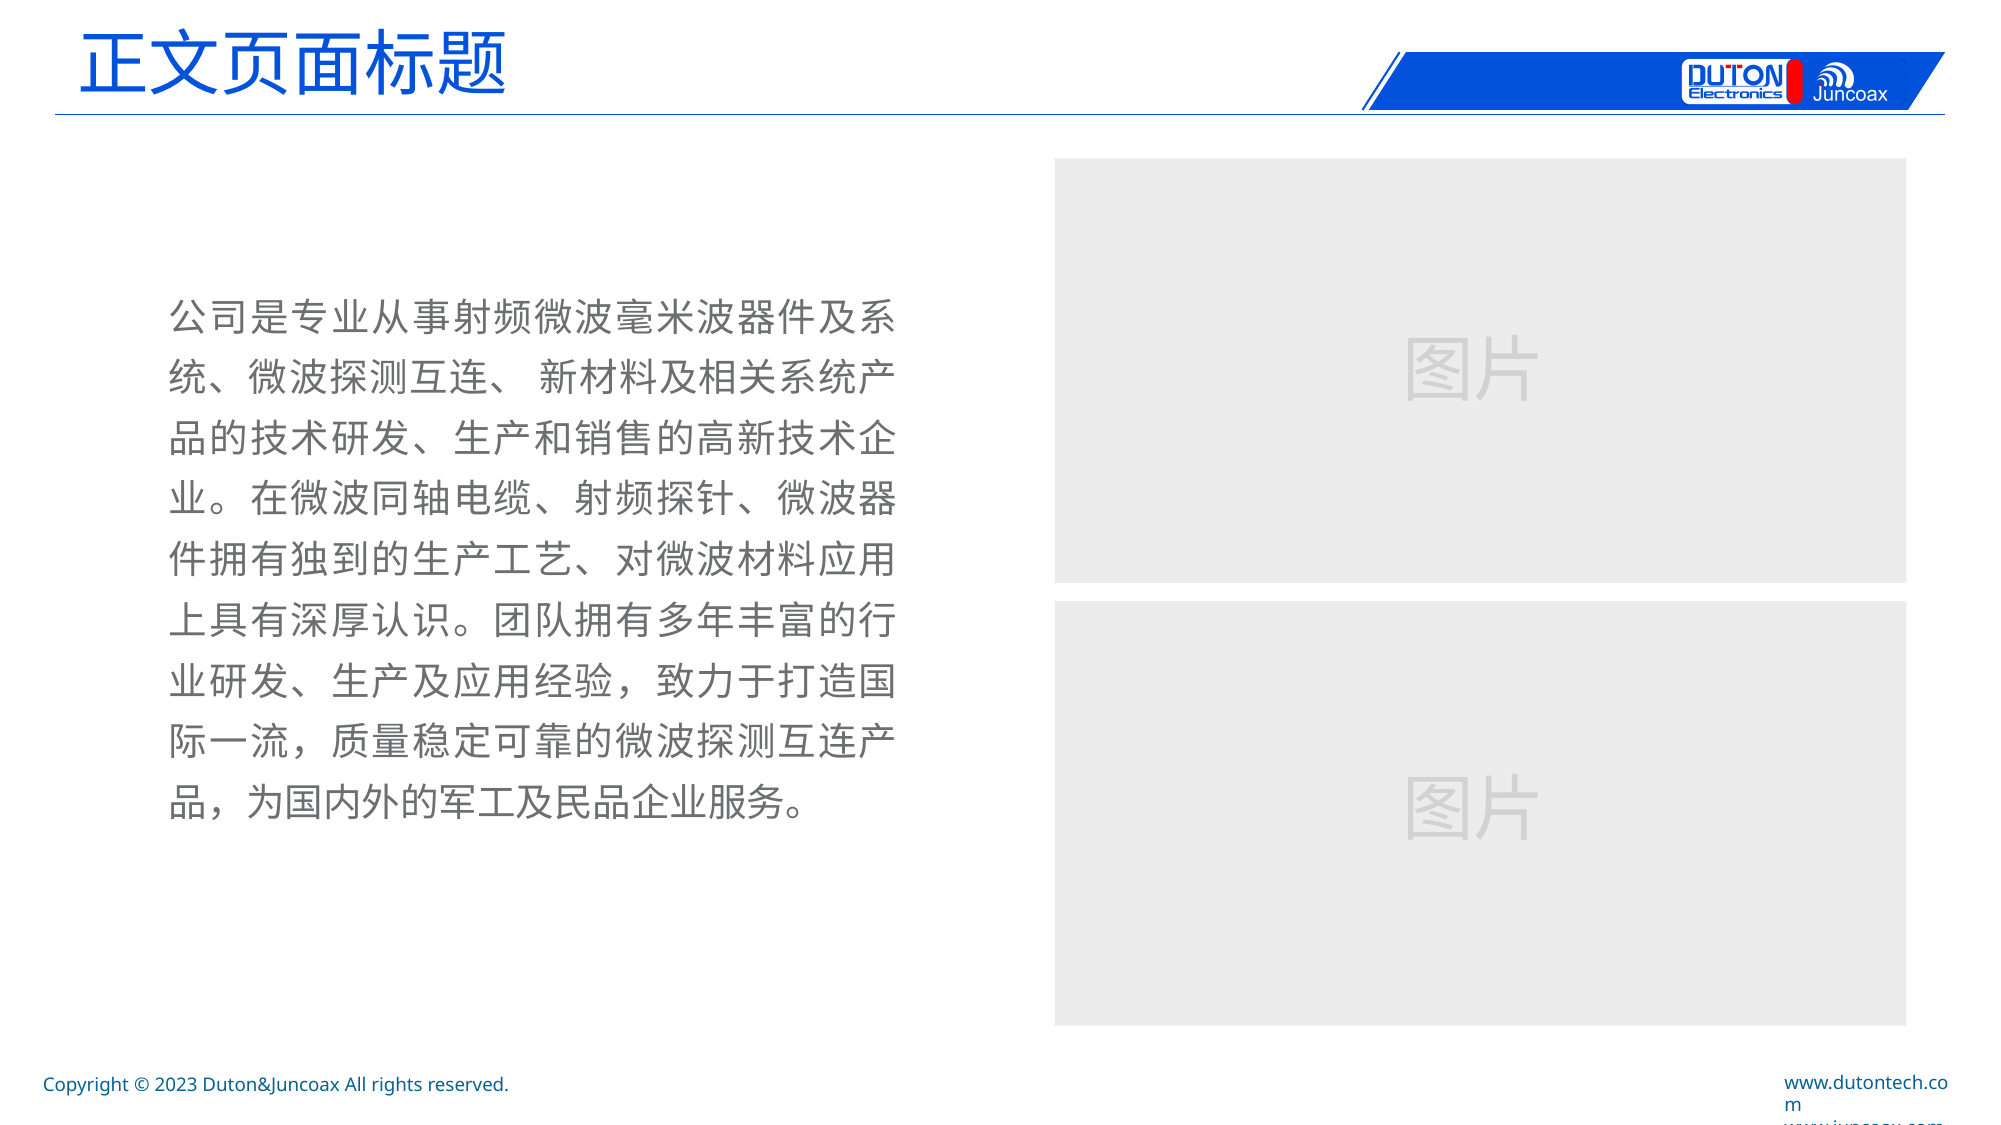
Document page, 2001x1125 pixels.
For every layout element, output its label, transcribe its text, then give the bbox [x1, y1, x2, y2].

text_box 图片 [1387, 330, 1574, 418]
text_box 正文页面标题 [62, 24, 794, 112]
text_box [1054, 600, 1907, 1027]
picture [135, 1077, 149, 1091]
picture [1681, 58, 1906, 105]
text_box [1054, 157, 1907, 584]
text_box 图片 [1387, 770, 1574, 857]
text_box 公司是专业从事射频微波毫米波器件及系统、微波探测互连、 新材料及相关系统产品的技术研发、生产和销售的高新技术企业。在微波同轴电缆、射频探针、微波器件拥有独到的生产工艺、对微波材料应用上具有深厚认识。团队拥有多年丰富的行业研发、生产及应用经验，致力于打造国际一流，质量稳定可靠的微波探测互连产品，为国内外的军工及民品企业服务。 [154, 270, 913, 832]
